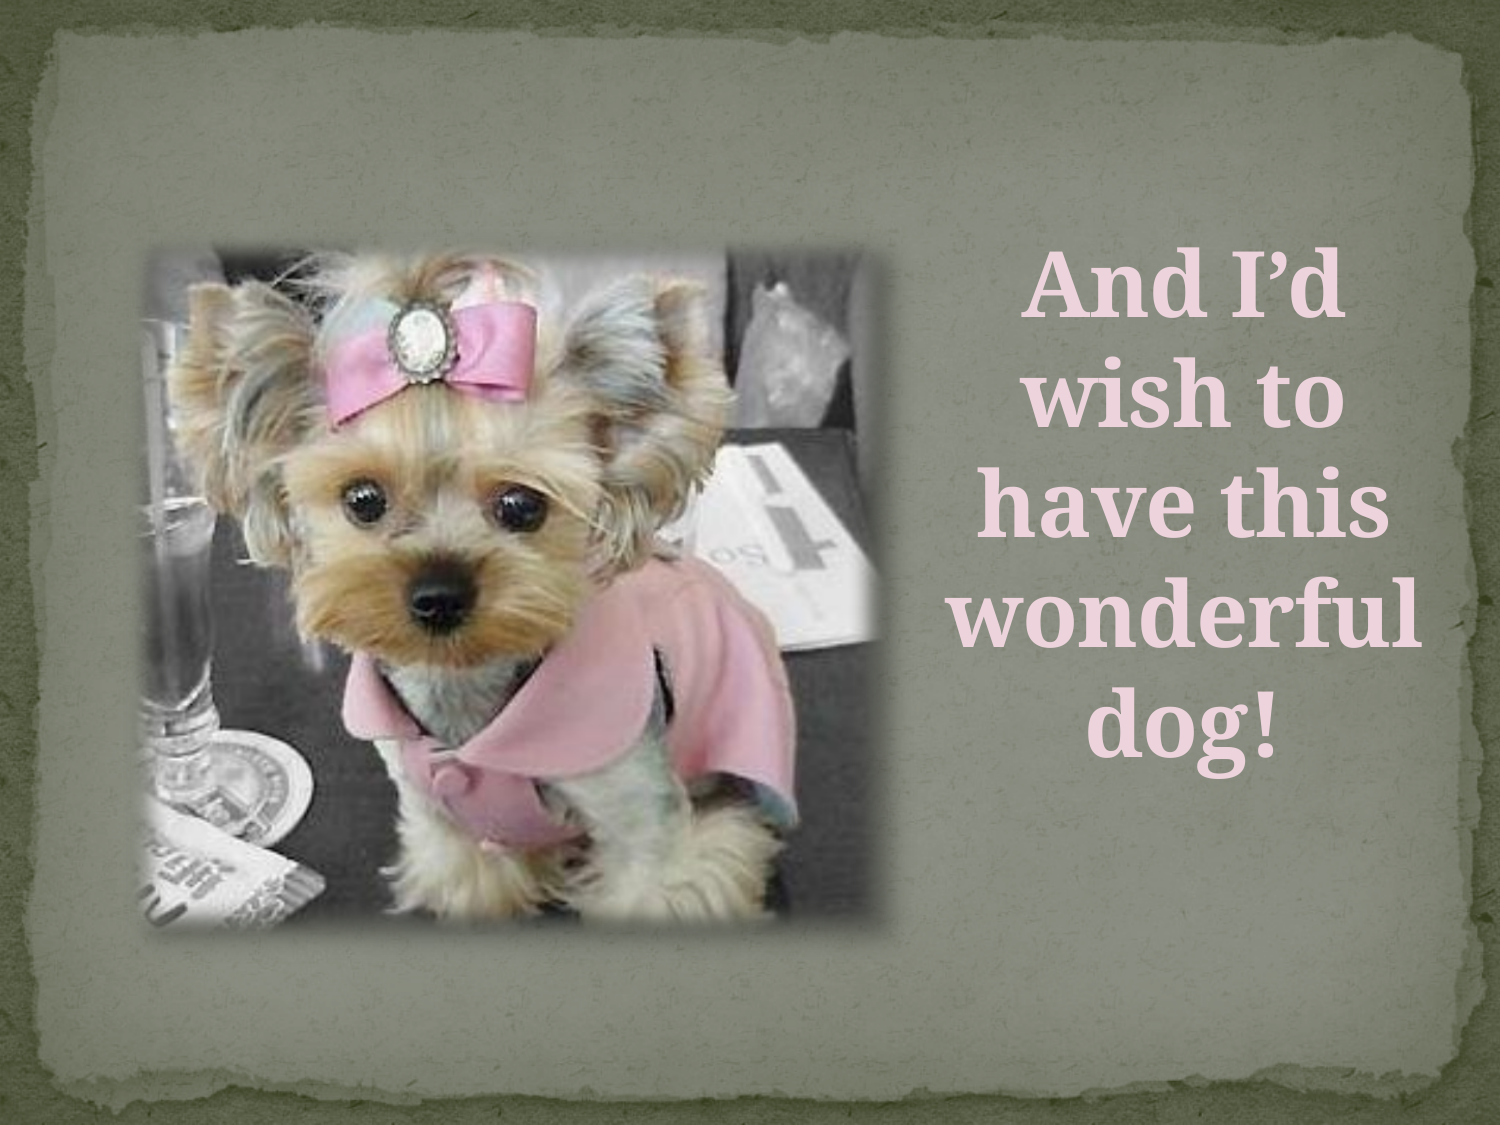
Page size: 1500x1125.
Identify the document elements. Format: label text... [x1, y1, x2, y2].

picture [129, 235, 890, 938]
title And I’d wish to have this wonderful dog! [908, 445, 1465, 783]
